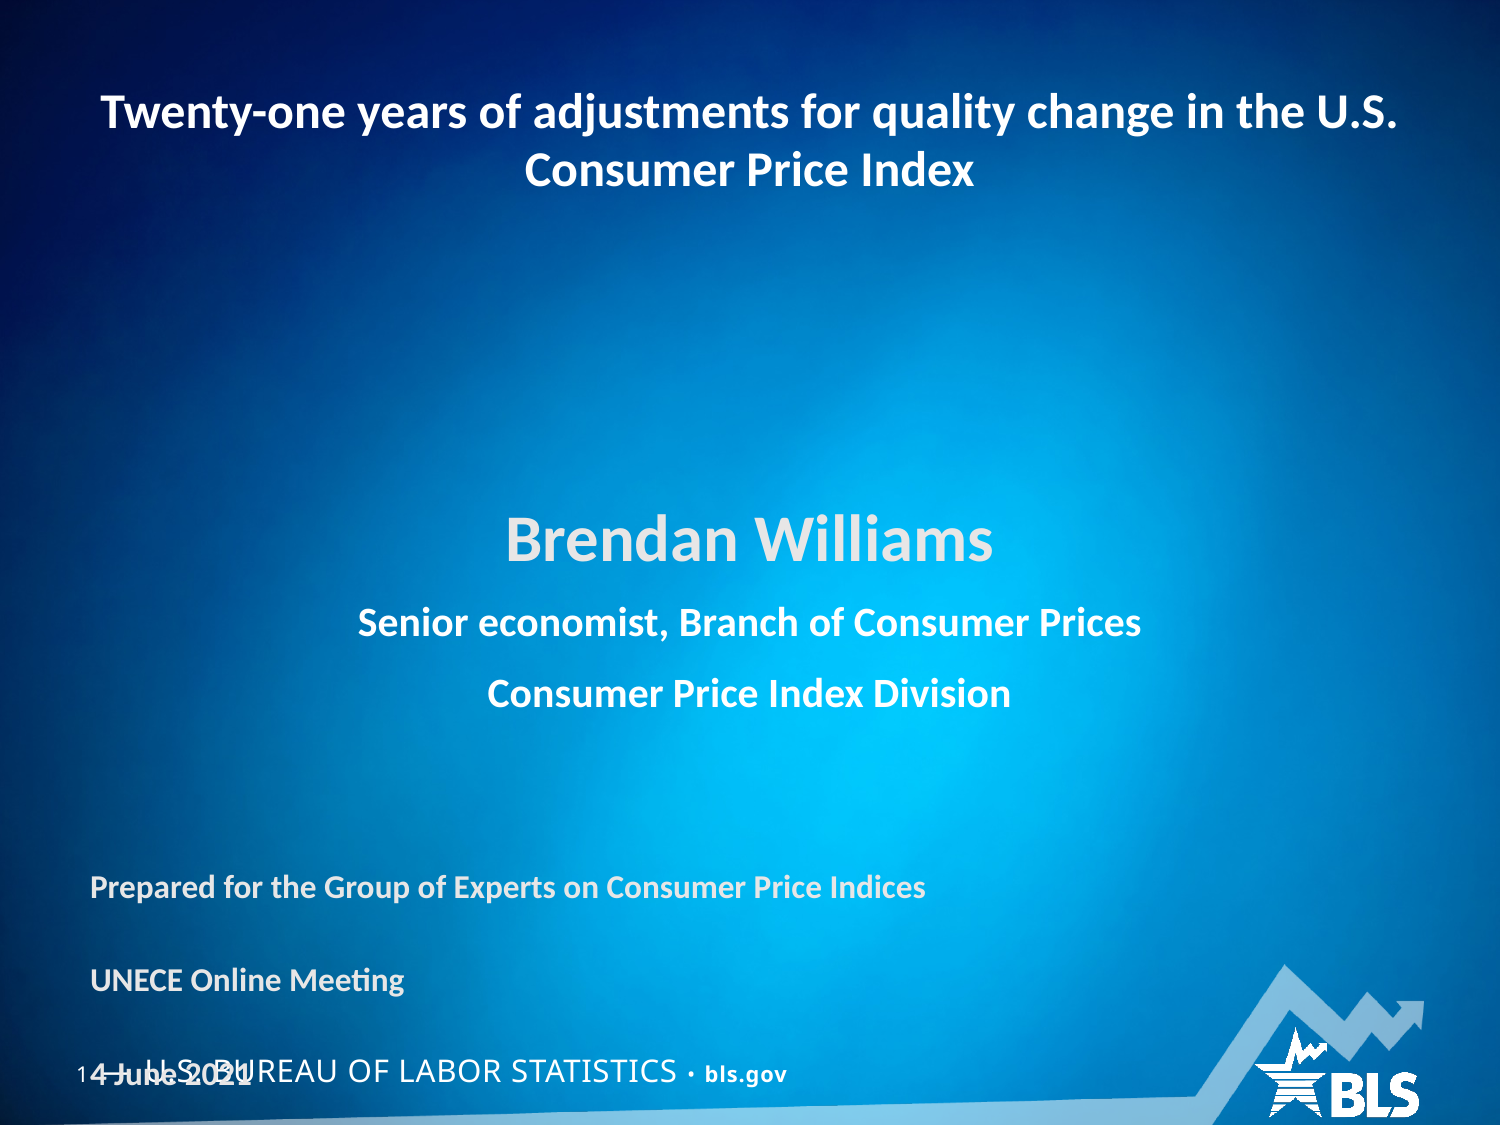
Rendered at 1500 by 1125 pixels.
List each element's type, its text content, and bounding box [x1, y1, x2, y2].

text_box Brendan Williams Senior economist, Branch of Consumer Prices Consumer Price Index Division [342, 496, 1158, 918]
subtitle Prepared for the Group of Experts on Consumer Price Indices UNECE Online Meeting 4 June 2021 [75, 803, 1425, 977]
picture [0, 0, 1500, 1125]
title Twenty-one years of adjustments for quality change in the U.S. Consumer Price Index [75, 72, 1425, 324]
